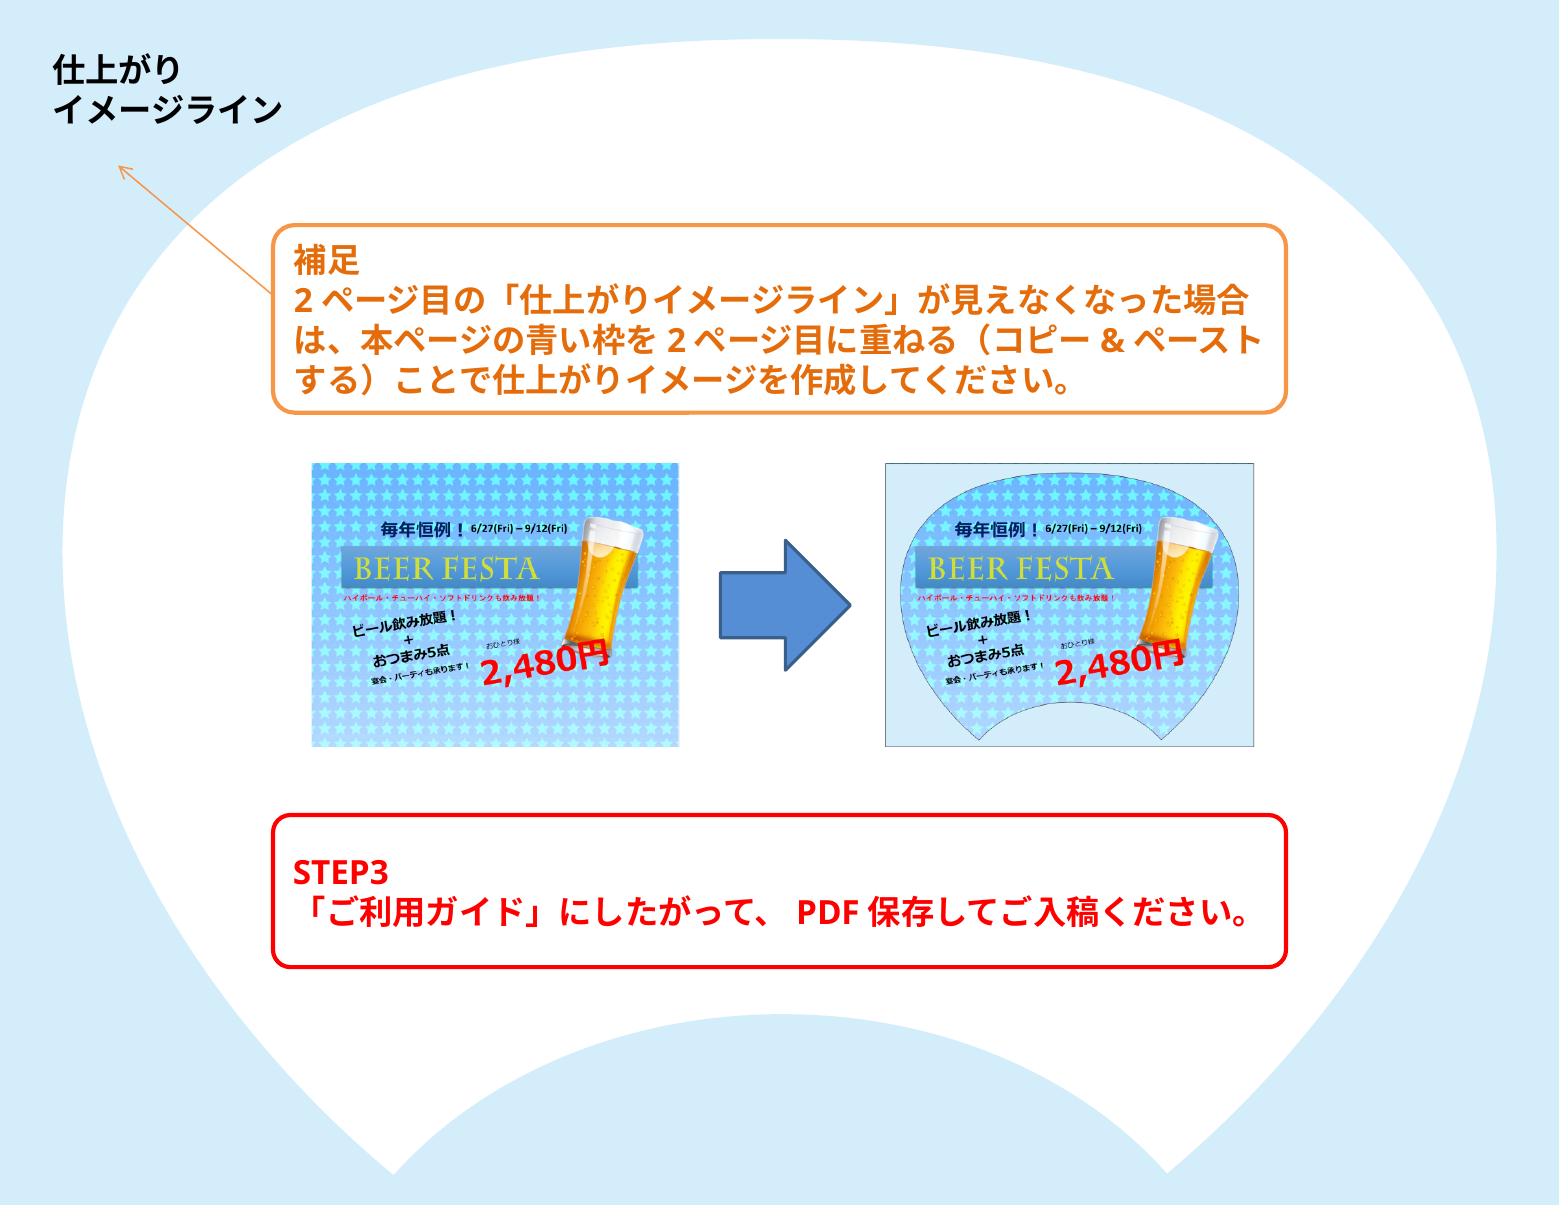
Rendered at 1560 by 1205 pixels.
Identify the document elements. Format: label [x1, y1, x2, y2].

picture [0, 0, 1560, 1205]
text_box [117, 165, 274, 296]
